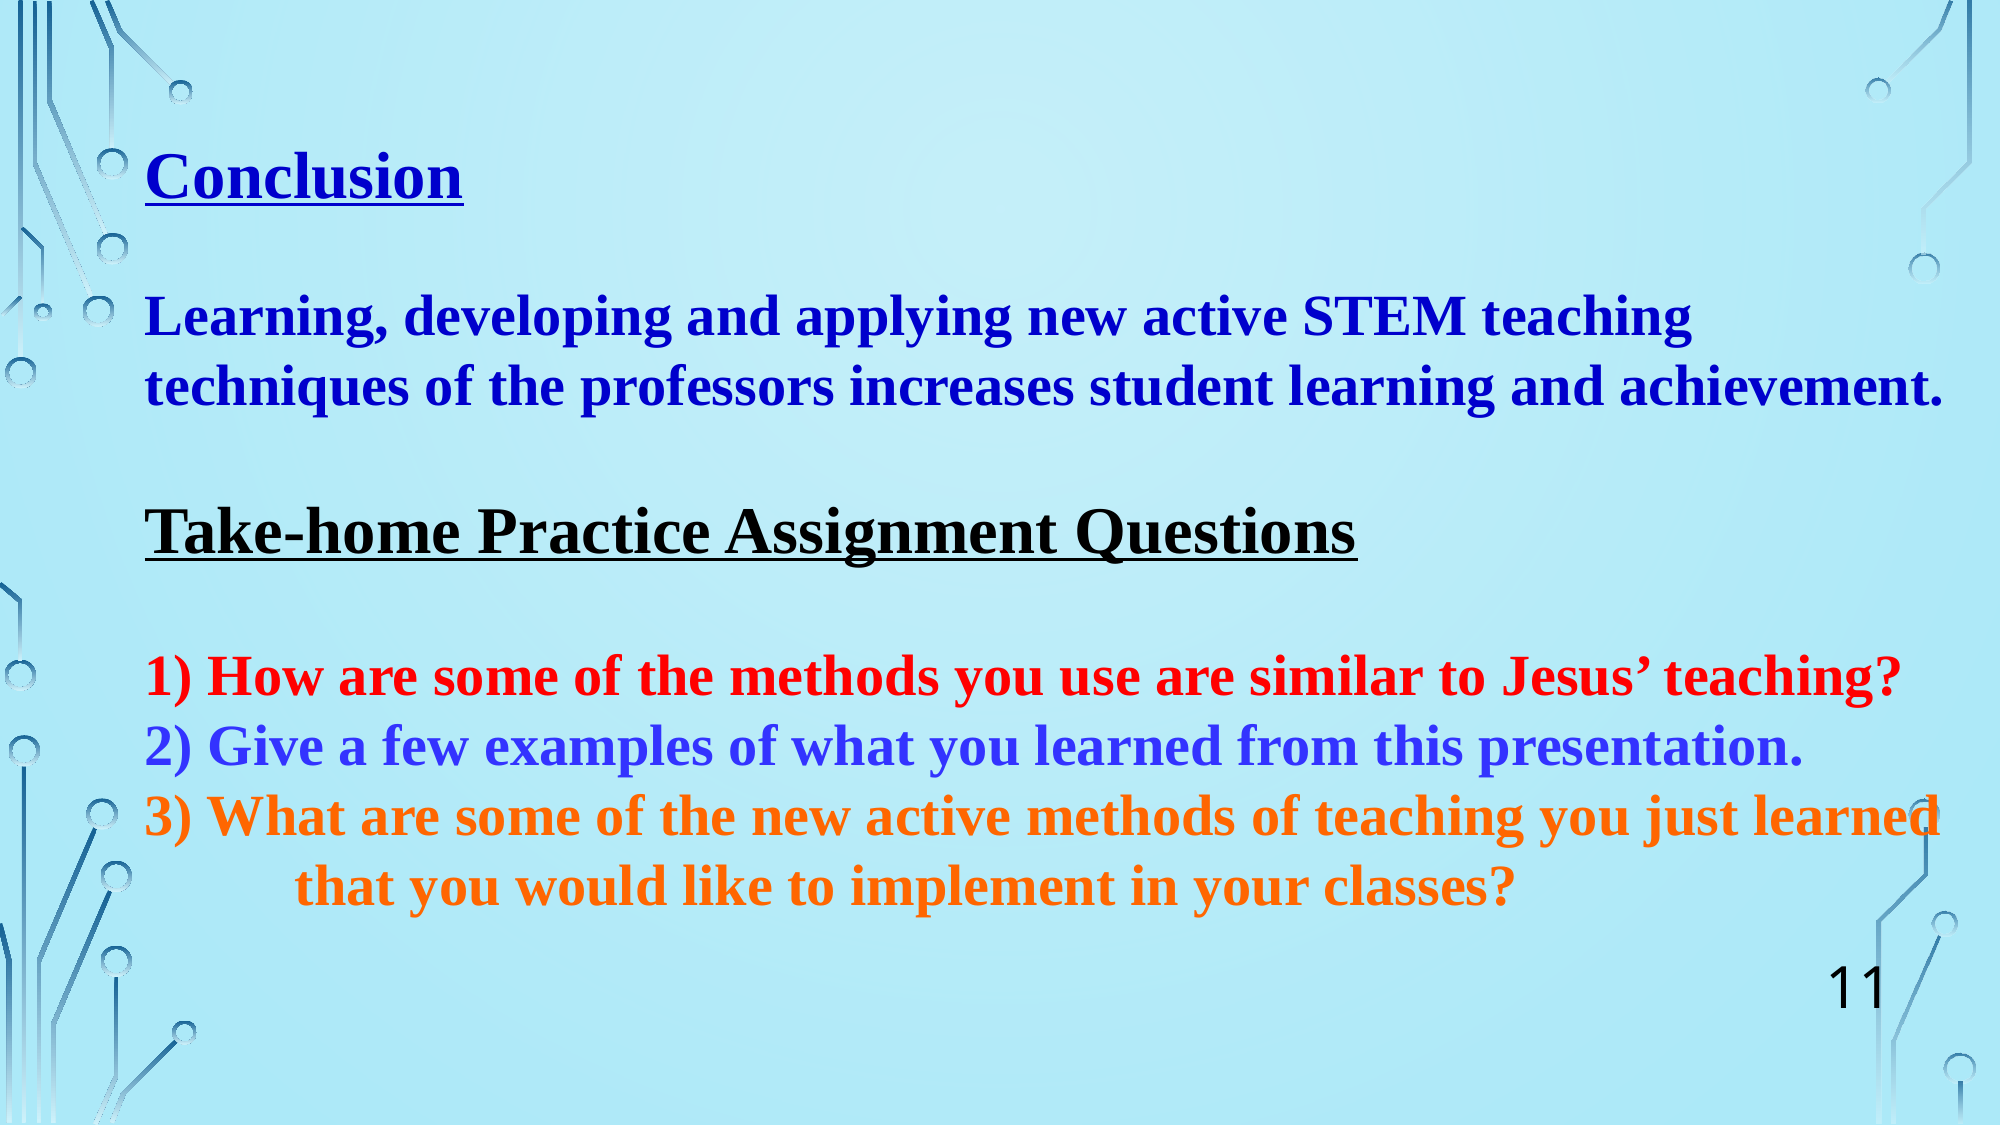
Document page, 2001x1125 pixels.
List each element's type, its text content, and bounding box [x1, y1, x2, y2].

text_box 11 [1810, 942, 1923, 1028]
text_box Conclusion Learning, developing and applying new active STEM teaching techniques of the professors increases student learning and achievement. Take-home Practice Assignment Questions 1) How are some of the methods you use are similar to Jesus’ teaching? 2) Give a few examples of what you learned from this presentation. 3) What are some of the new active methods of teaching you just learned that you would like to implement in your classes? [130, 124, 1964, 995]
